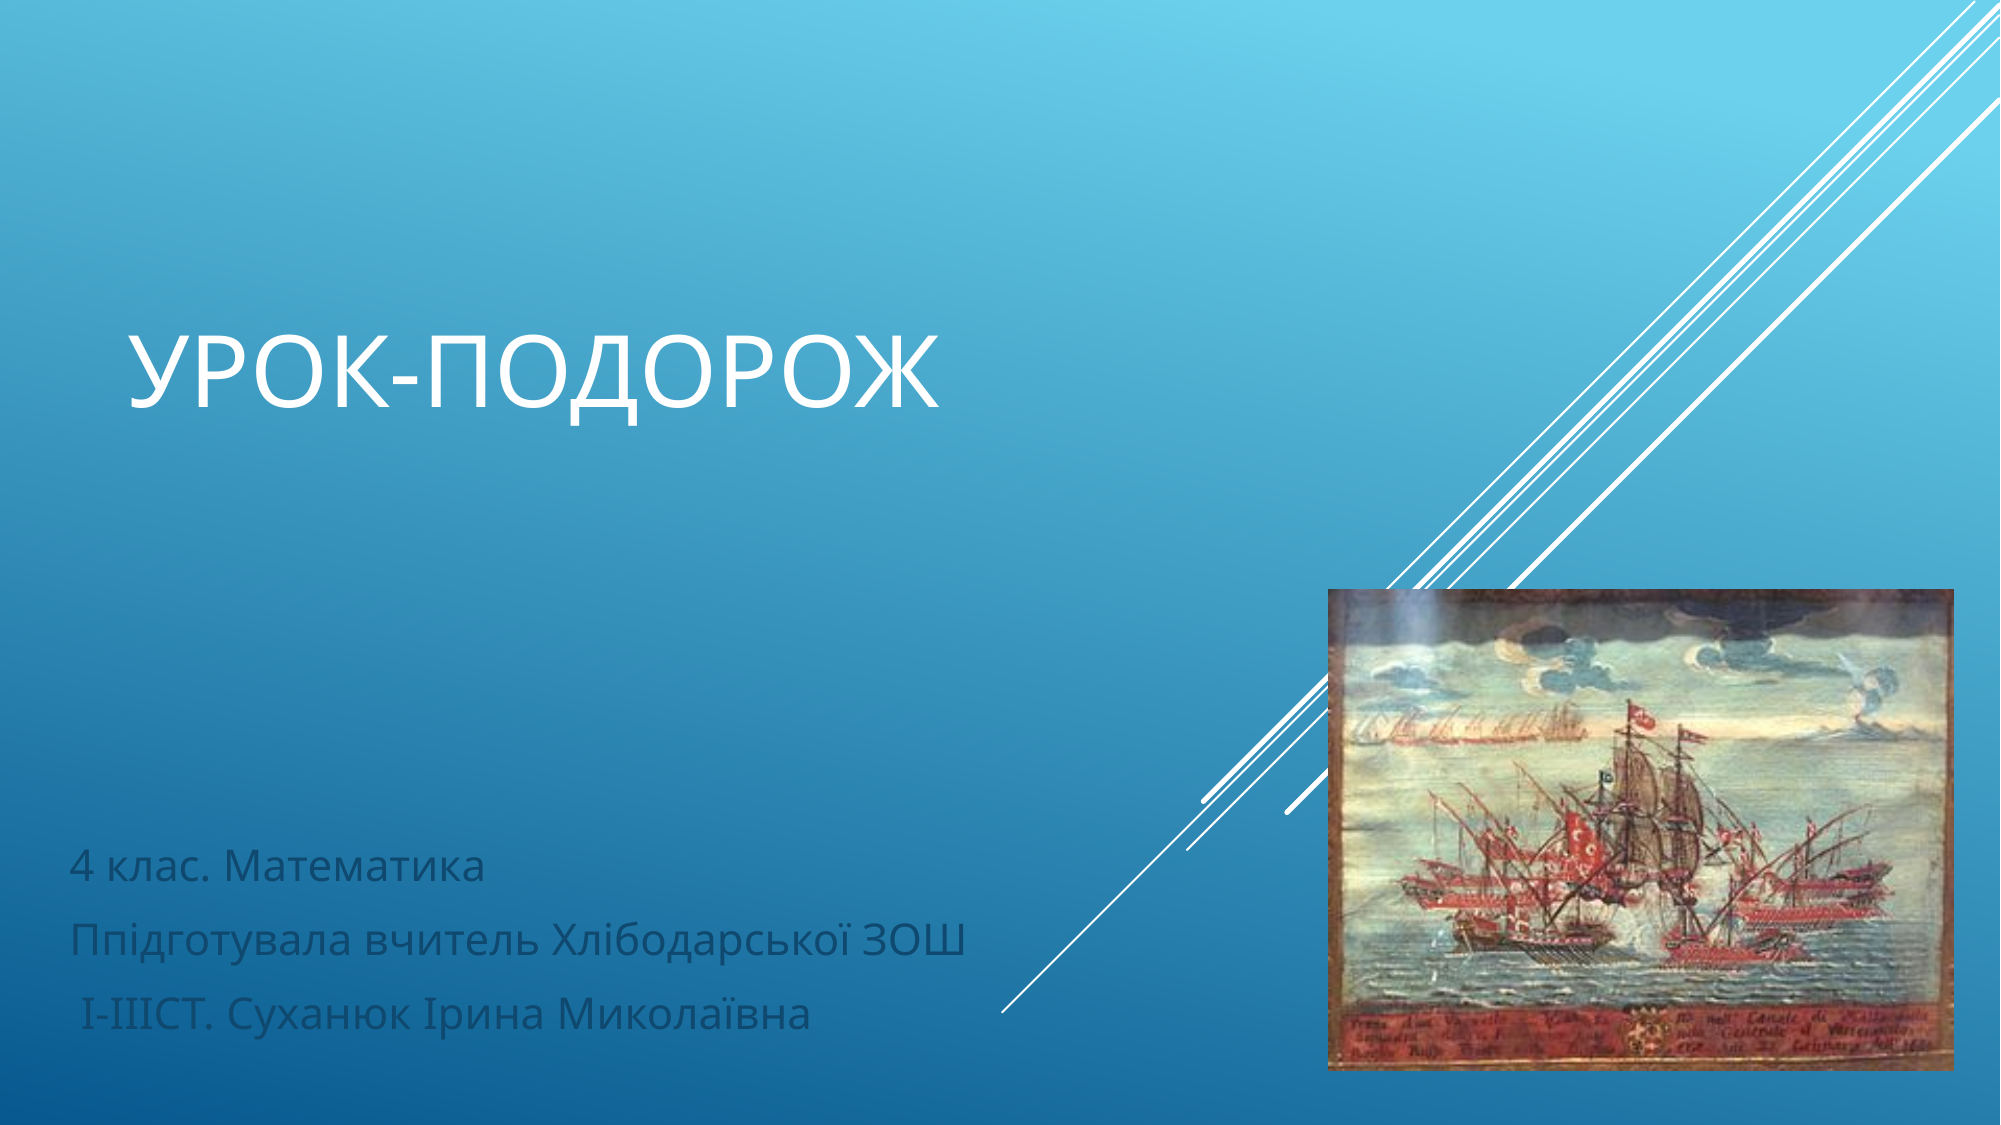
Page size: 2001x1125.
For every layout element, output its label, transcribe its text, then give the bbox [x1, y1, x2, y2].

picture [1327, 589, 1954, 1072]
subtitle 4 клас. Математика Ппідготувала вчитель Хлібодарської ЗОШ І-ІІІСТ. Суханюк Ірина Миколаївна [54, 830, 1105, 1125]
title УРОК-ПОДОРОЖ [112, 122, 1425, 435]
